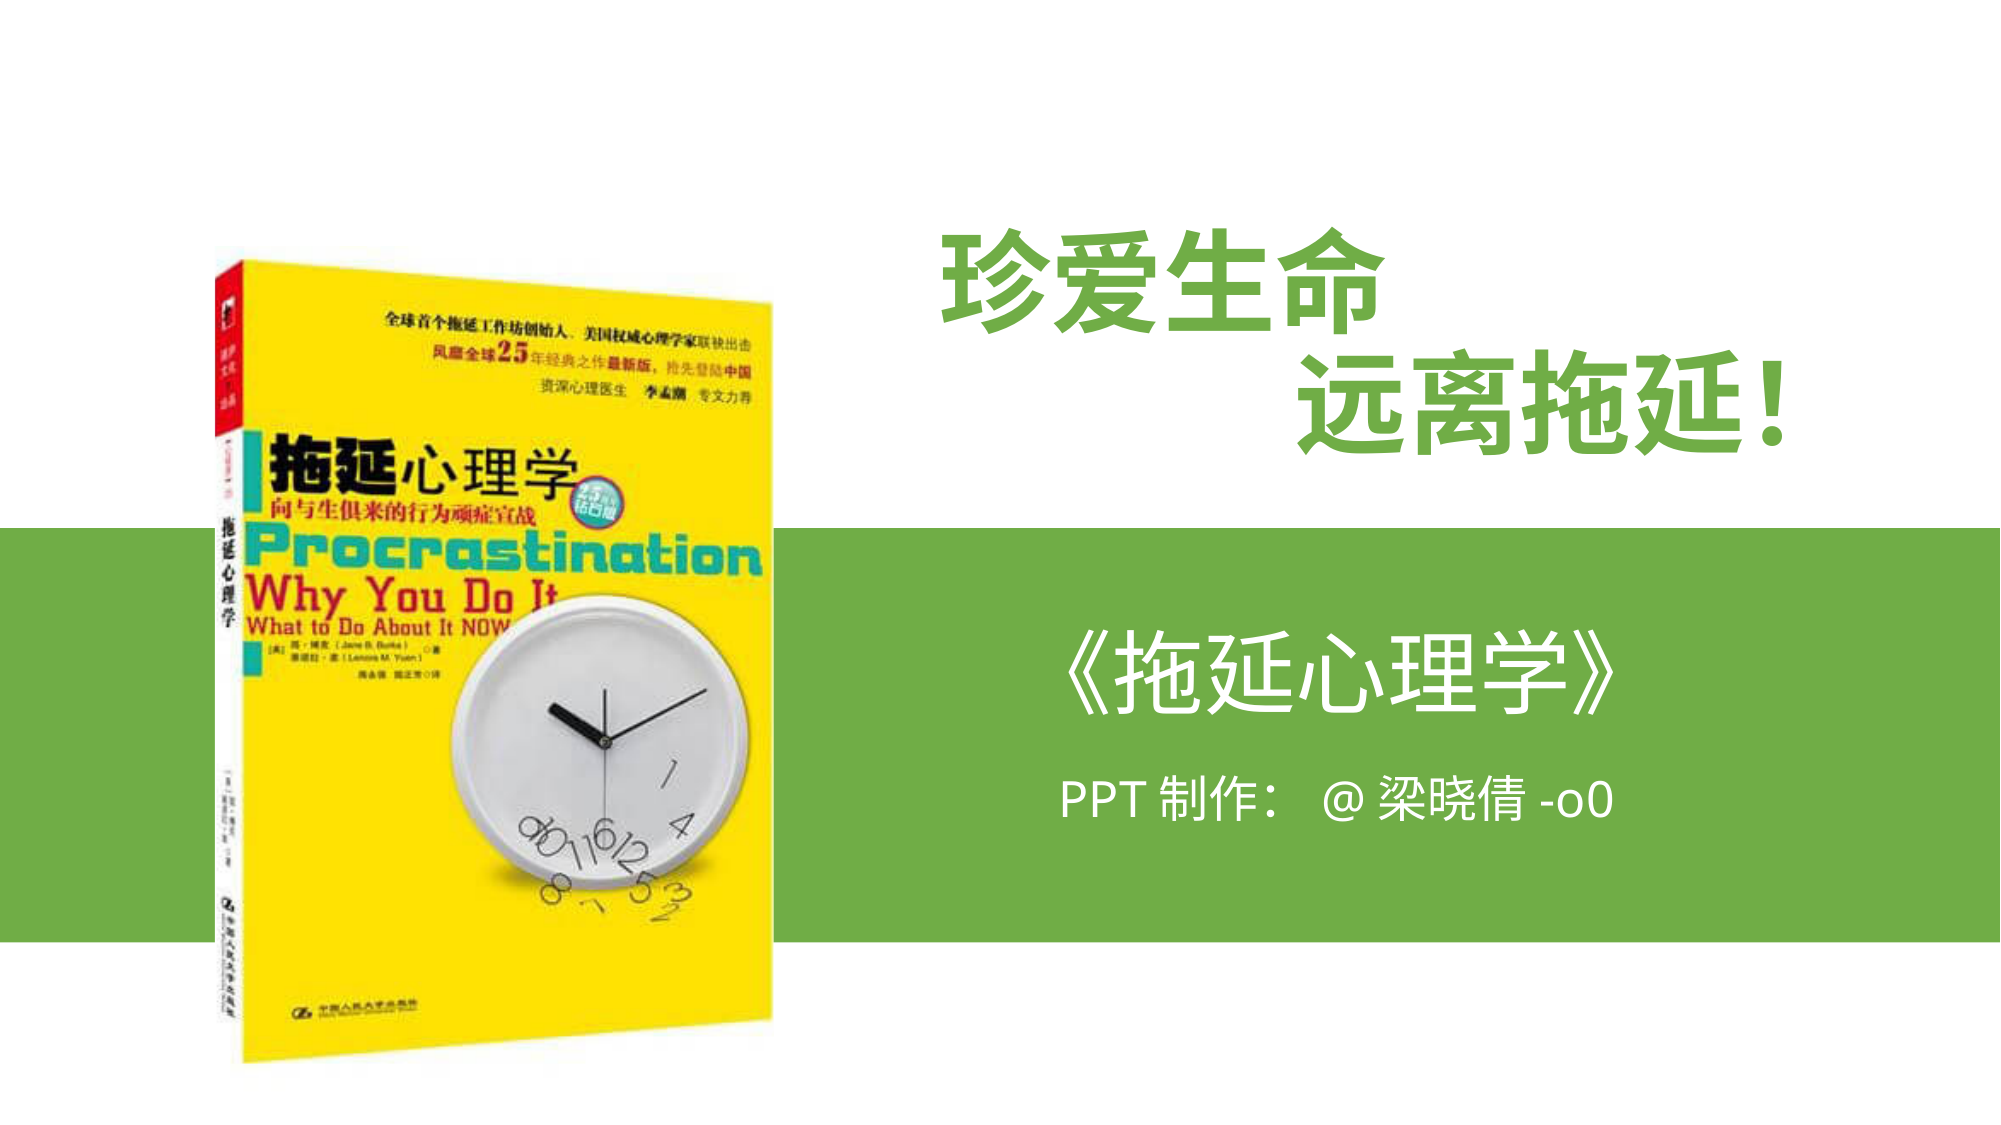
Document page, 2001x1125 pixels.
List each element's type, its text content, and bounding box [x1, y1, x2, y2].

picture [214, 246, 774, 1098]
title 珍爱生命 远离拖延！ [923, 169, 2000, 528]
text_box PPT制作：@梁晓倩-o0 [1044, 760, 1630, 835]
text_box [774, 527, 2000, 943]
text_box 《拖延心理学》 [1006, 608, 1678, 734]
text_box [0, 527, 214, 943]
